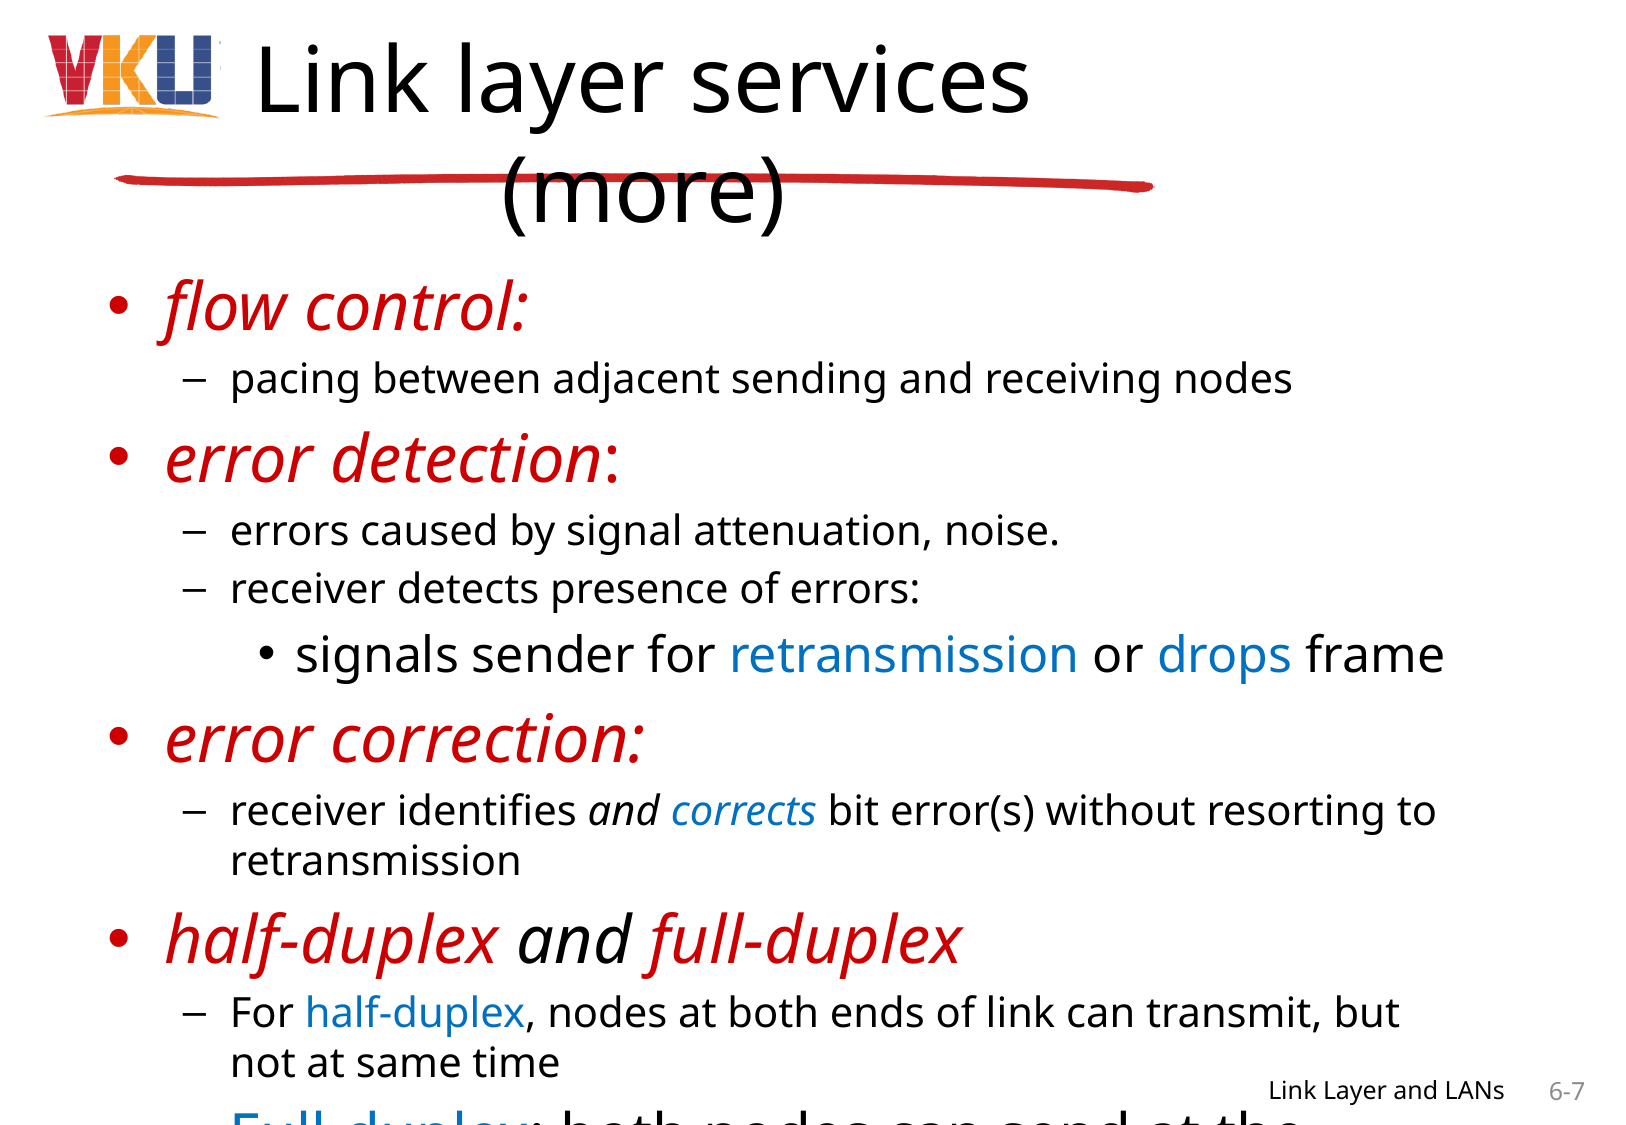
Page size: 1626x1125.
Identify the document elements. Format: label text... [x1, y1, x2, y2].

picture [110, 168, 1167, 198]
list flow control: pacing between adjacent sending and receiving nodes error detection: errors caused by signal attenuation, noise. receiver detects presence of errors: signals sender for retransmission or drops frame error correction: receiver identifies and corrects bit error(s) without resorting to retransmission half-duplex and full-duplex For half-duplex, nodes at both ends of link can transmit, but not at same time Full-duplex: both nodes can send at the same time [92, 256, 1475, 1065]
picture [32, 21, 228, 129]
title Link layer services (more) [94, 37, 1193, 225]
slide_number 6-7 [1502, 1069, 1601, 1115]
footer Link Layer and LANs [1133, 1069, 1520, 1110]
